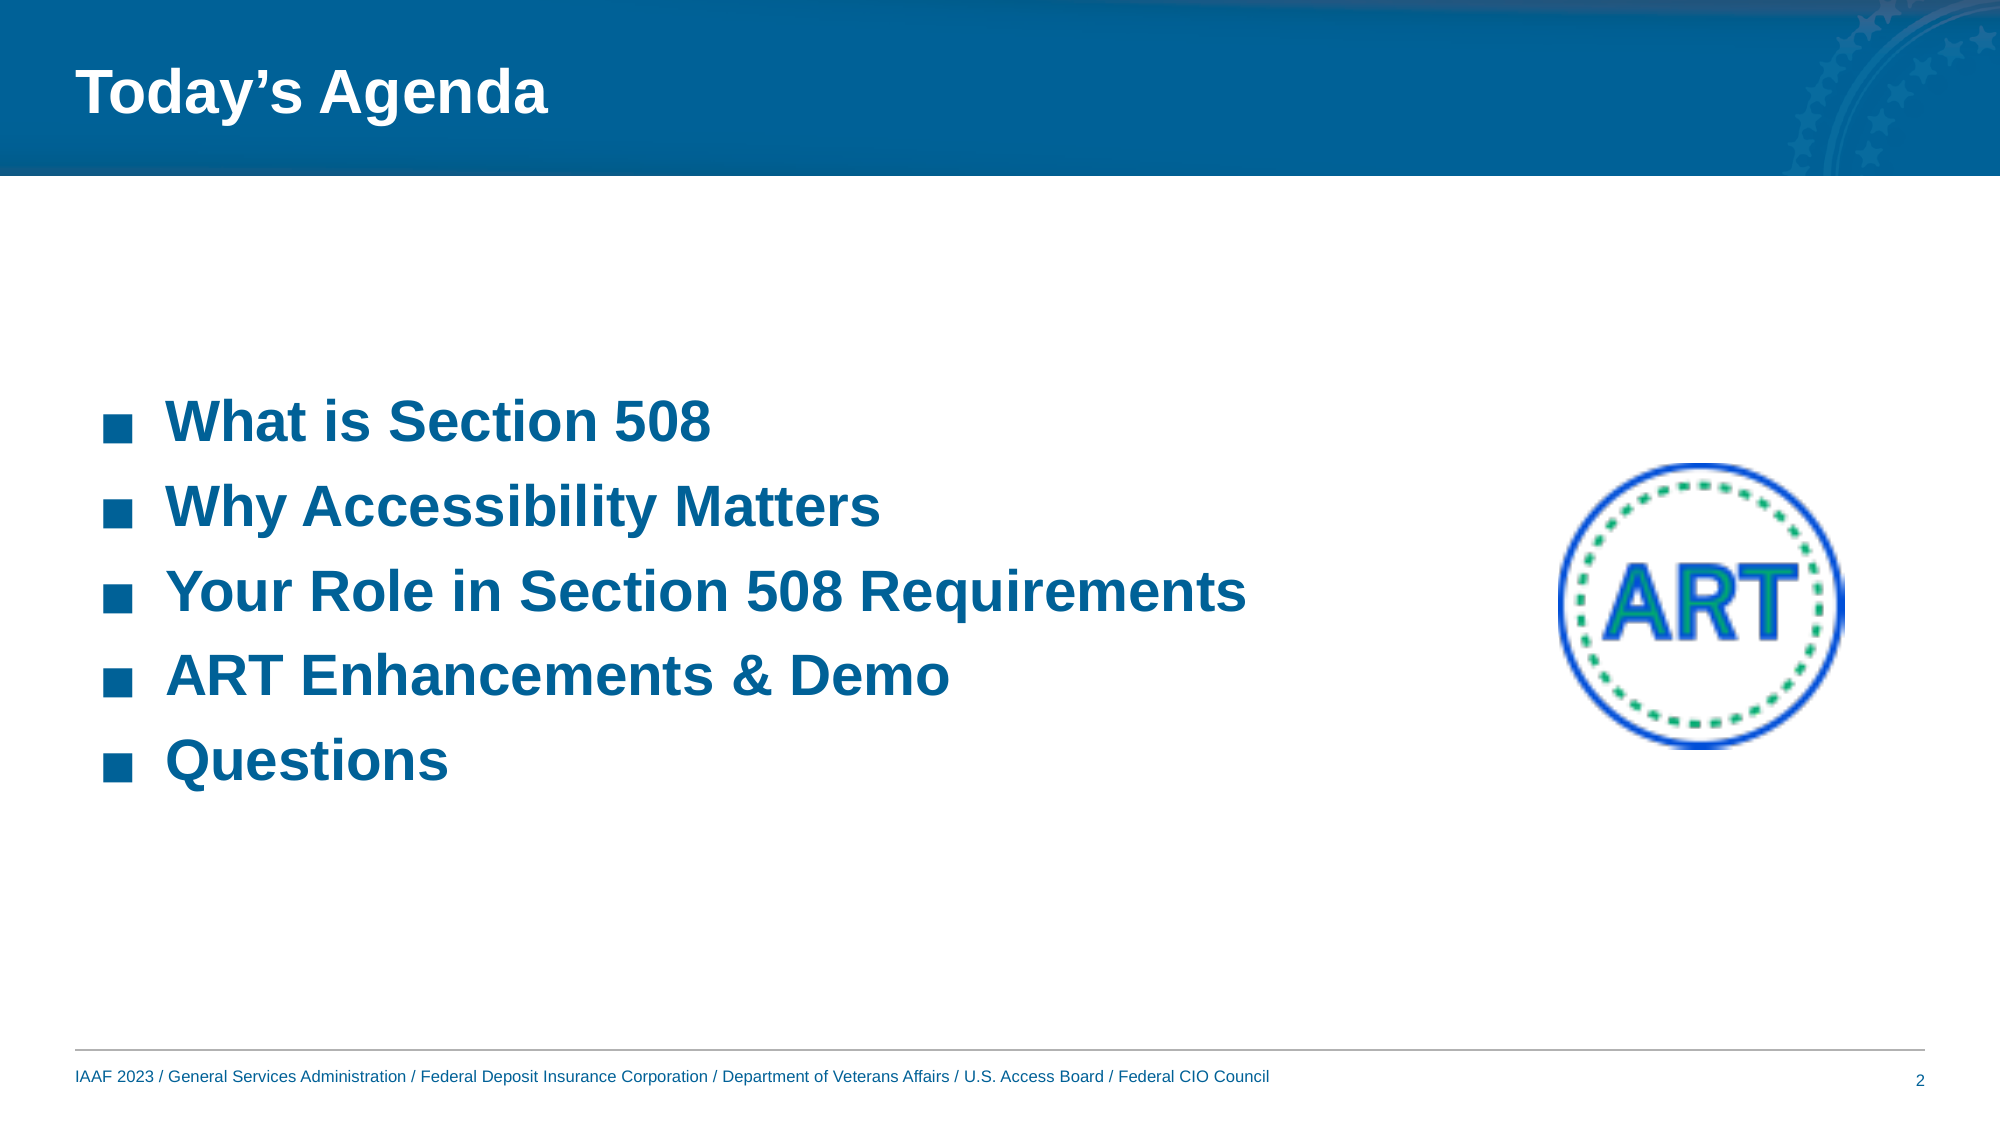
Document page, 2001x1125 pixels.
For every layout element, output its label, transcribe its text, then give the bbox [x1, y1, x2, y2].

title Today’s Agenda [75, 52, 1800, 128]
slide_number 2 [1880, 1065, 1925, 1095]
picture [1558, 463, 1845, 750]
list What is Section 508 Why Accessibility Matters Your Role in Section 508 Requirements ART Enhancements & Demo Questions [75, 224, 1428, 1035]
picture [0, 0, 2000, 176]
picture [0, 168, 666, 176]
